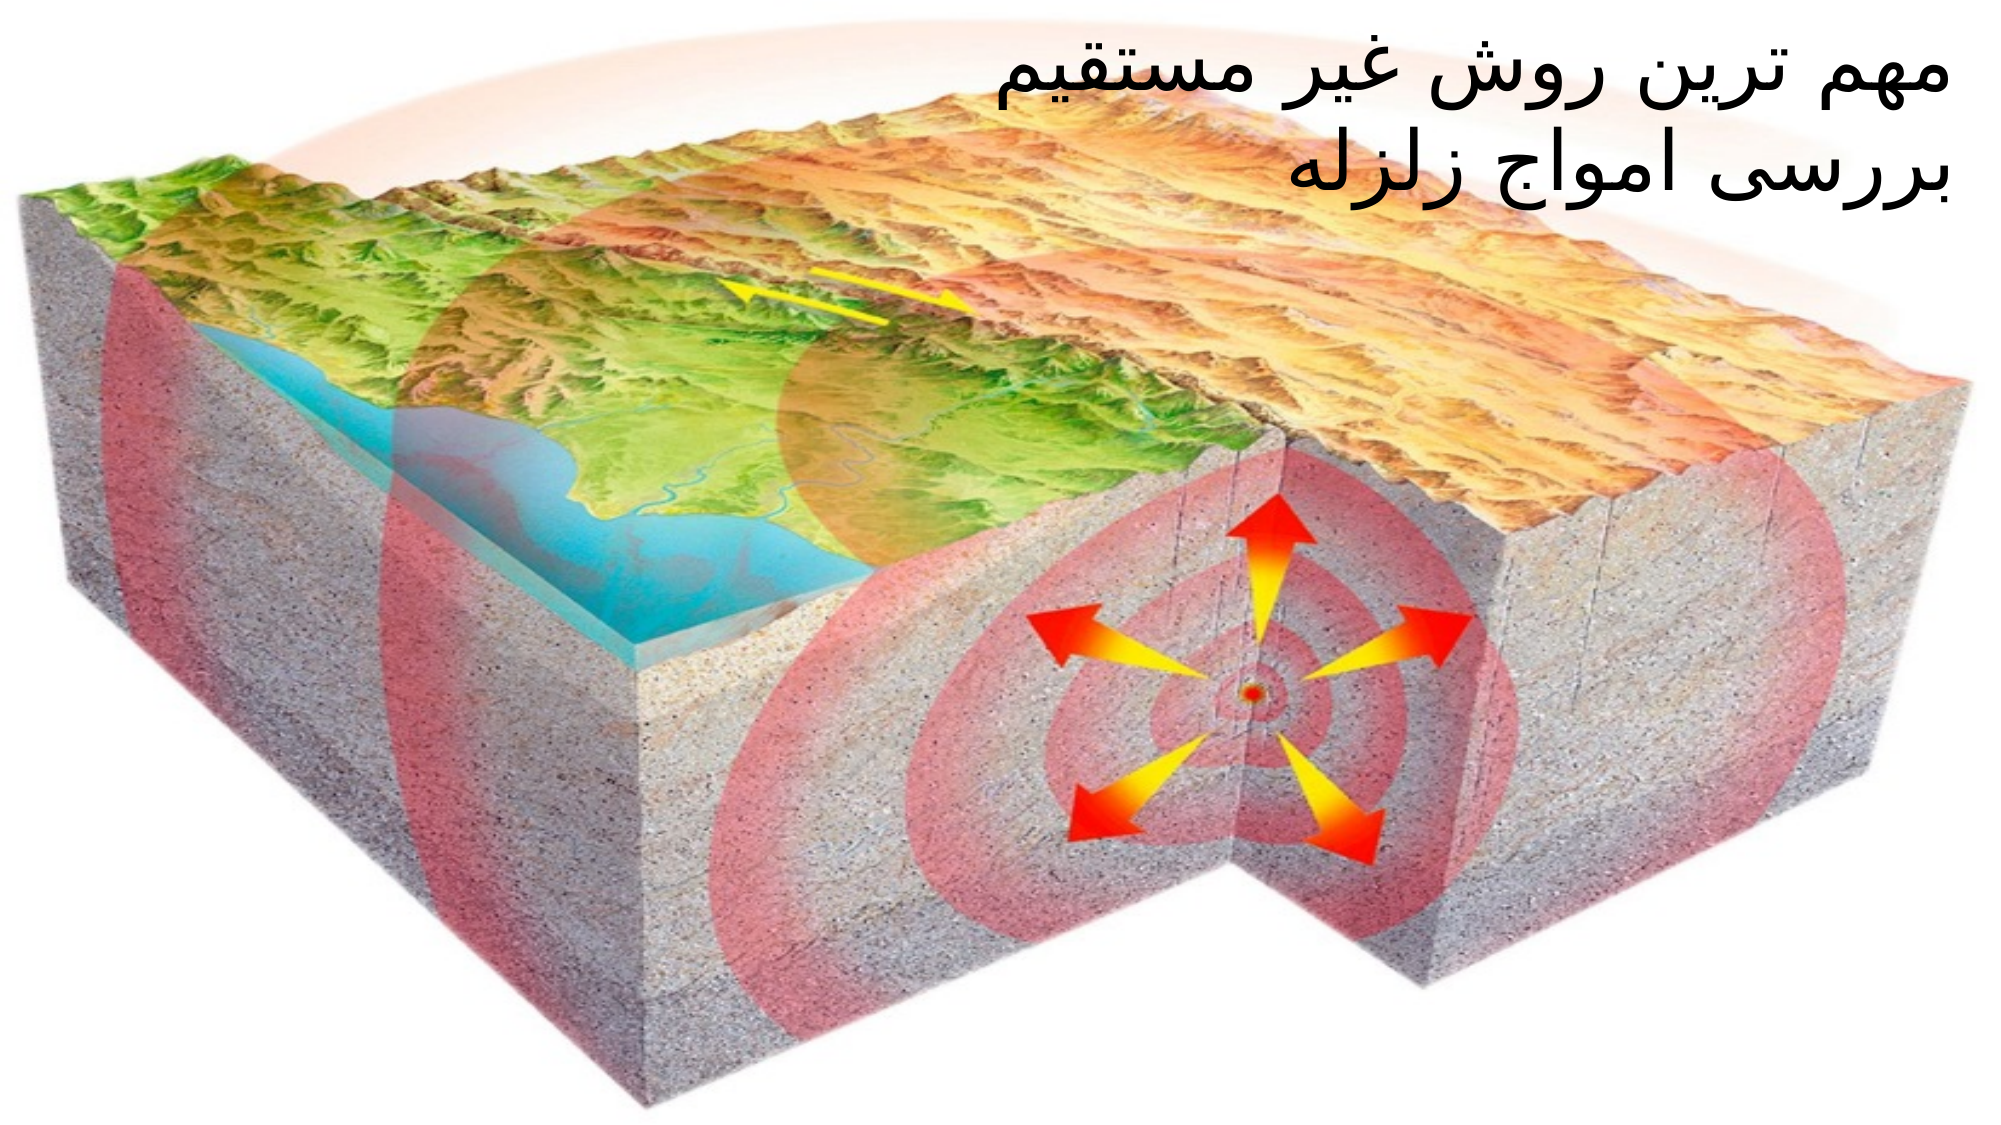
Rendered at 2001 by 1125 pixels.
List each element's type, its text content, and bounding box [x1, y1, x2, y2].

text_box مهم ترین روش غیر مستقیم بررسی امواج زلزله [787, 0, 1971, 215]
picture [0, 0, 2001, 1125]
